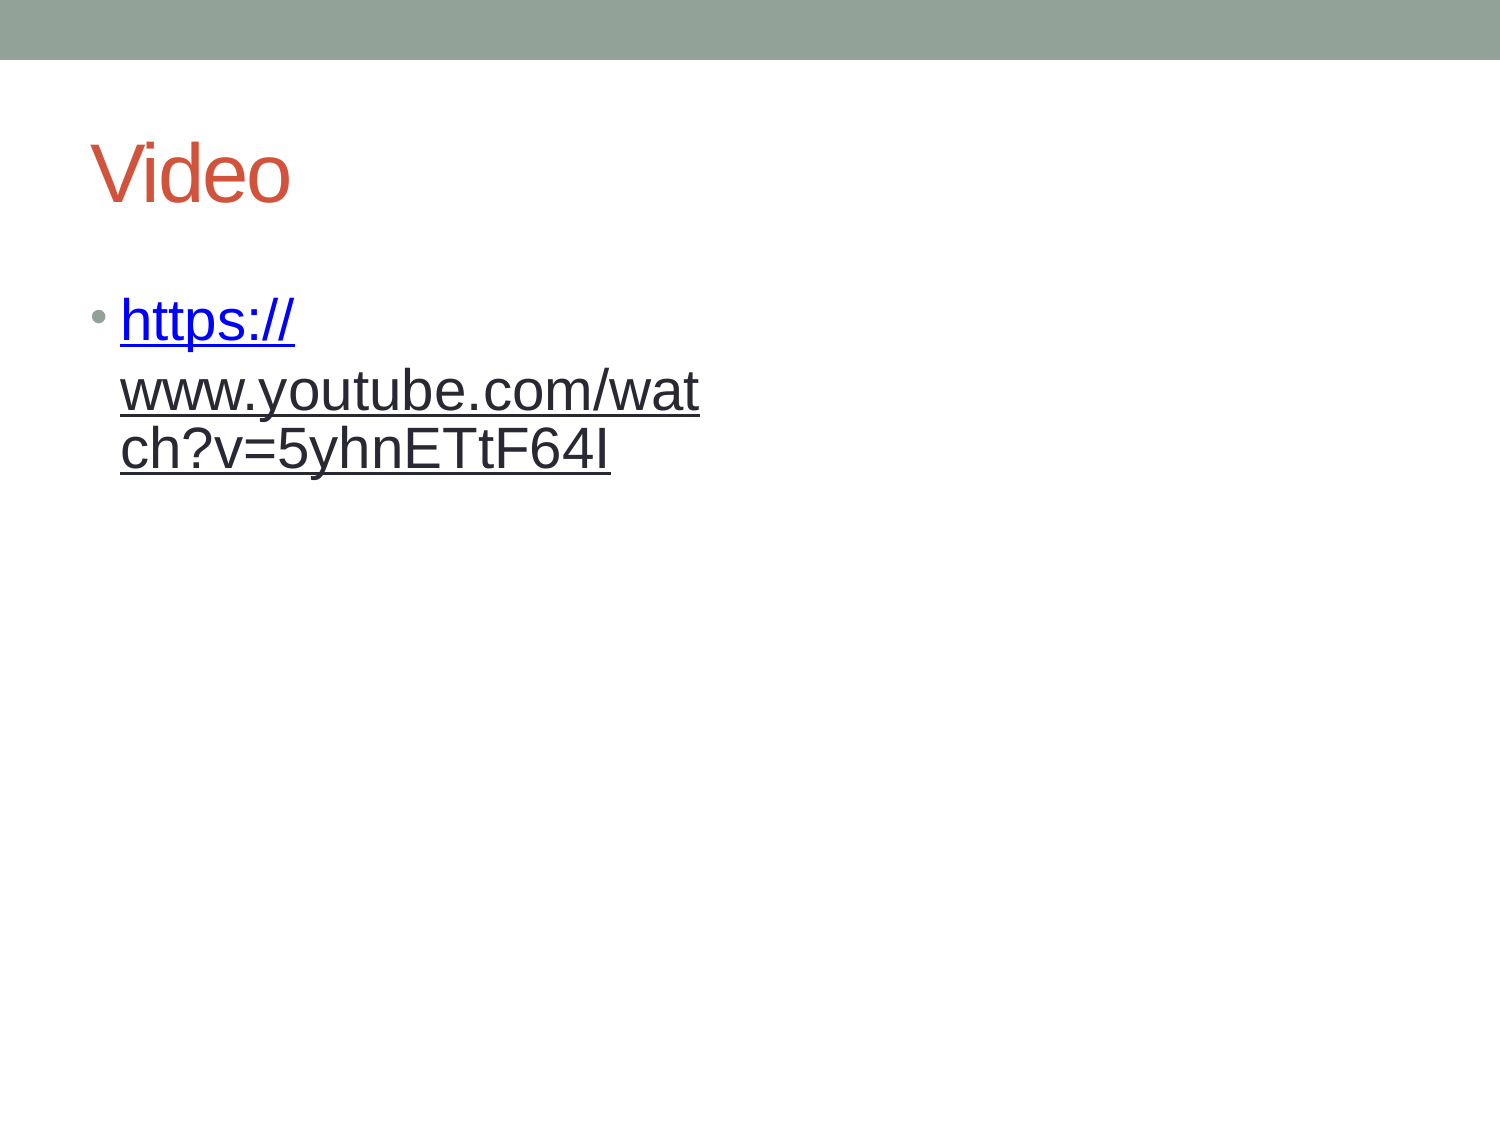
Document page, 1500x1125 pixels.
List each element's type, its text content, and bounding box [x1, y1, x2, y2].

list https://www.youtube.com/watch?v=5yhnETtF64I [74, 274, 738, 1049]
title Video [75, 87, 1425, 250]
